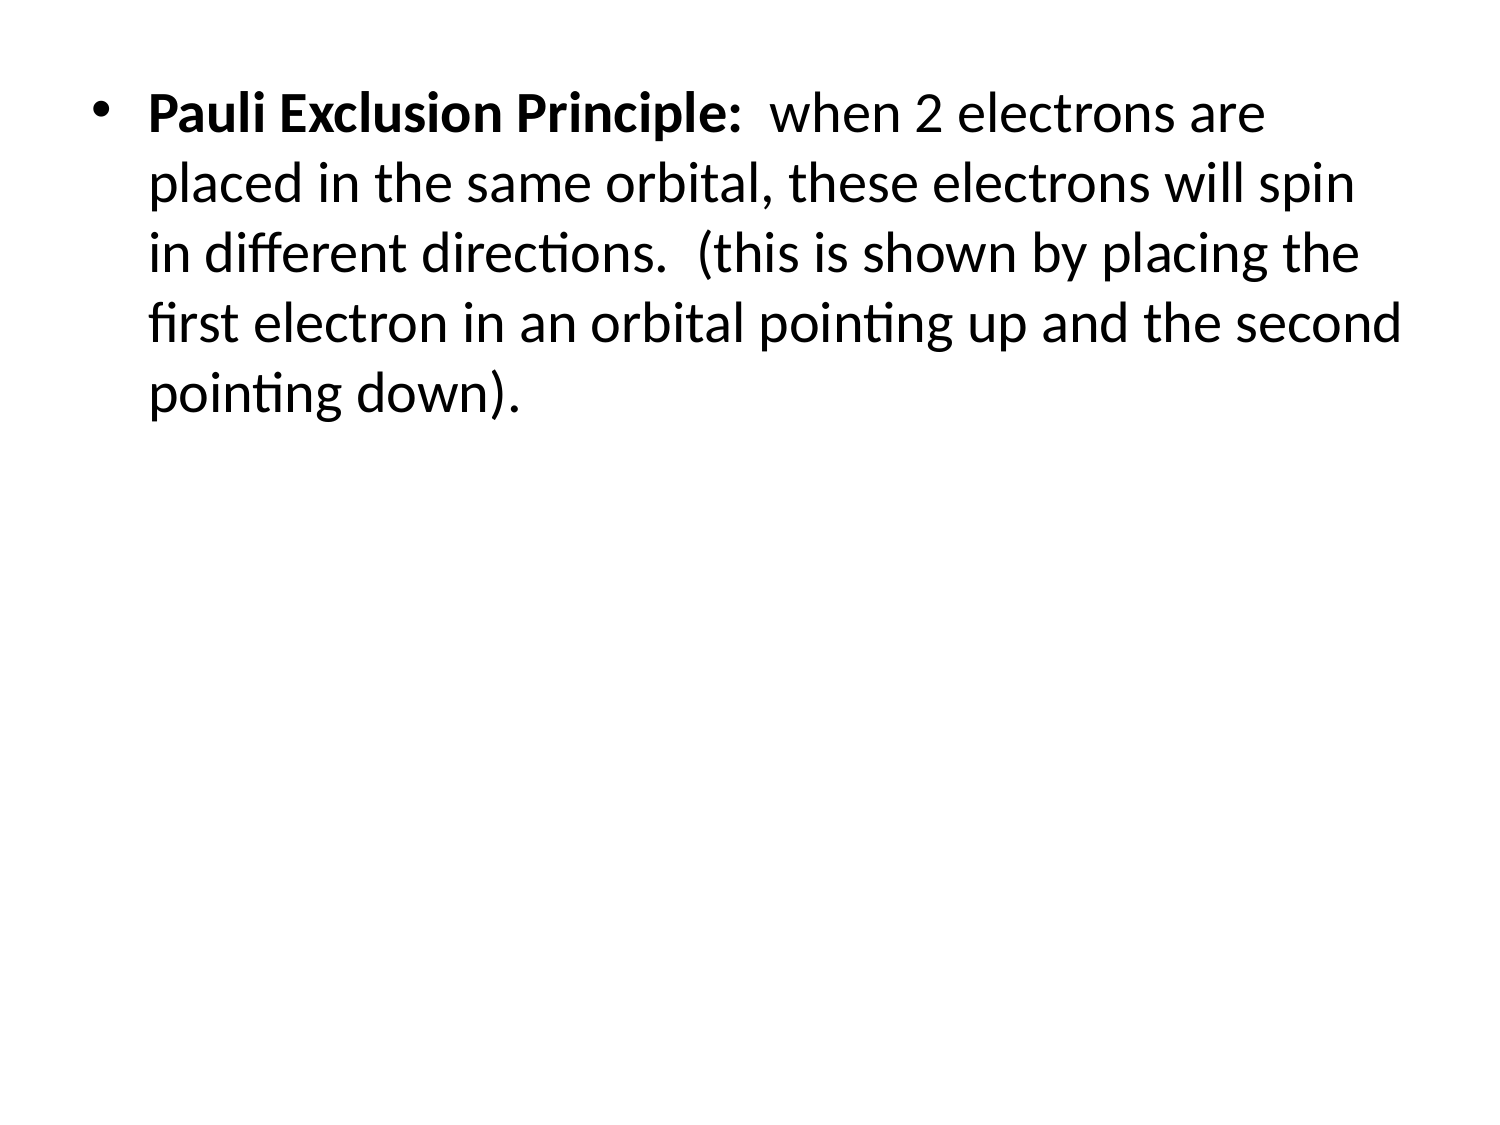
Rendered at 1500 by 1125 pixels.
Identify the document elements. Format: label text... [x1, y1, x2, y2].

list Pauli Exclusion Principle: when 2 electrons are placed in the same orbital, these electrons will spin in different directions. (this is shown by placing the first electron in an orbital pointing up and the second pointing down). [76, 66, 1428, 810]
